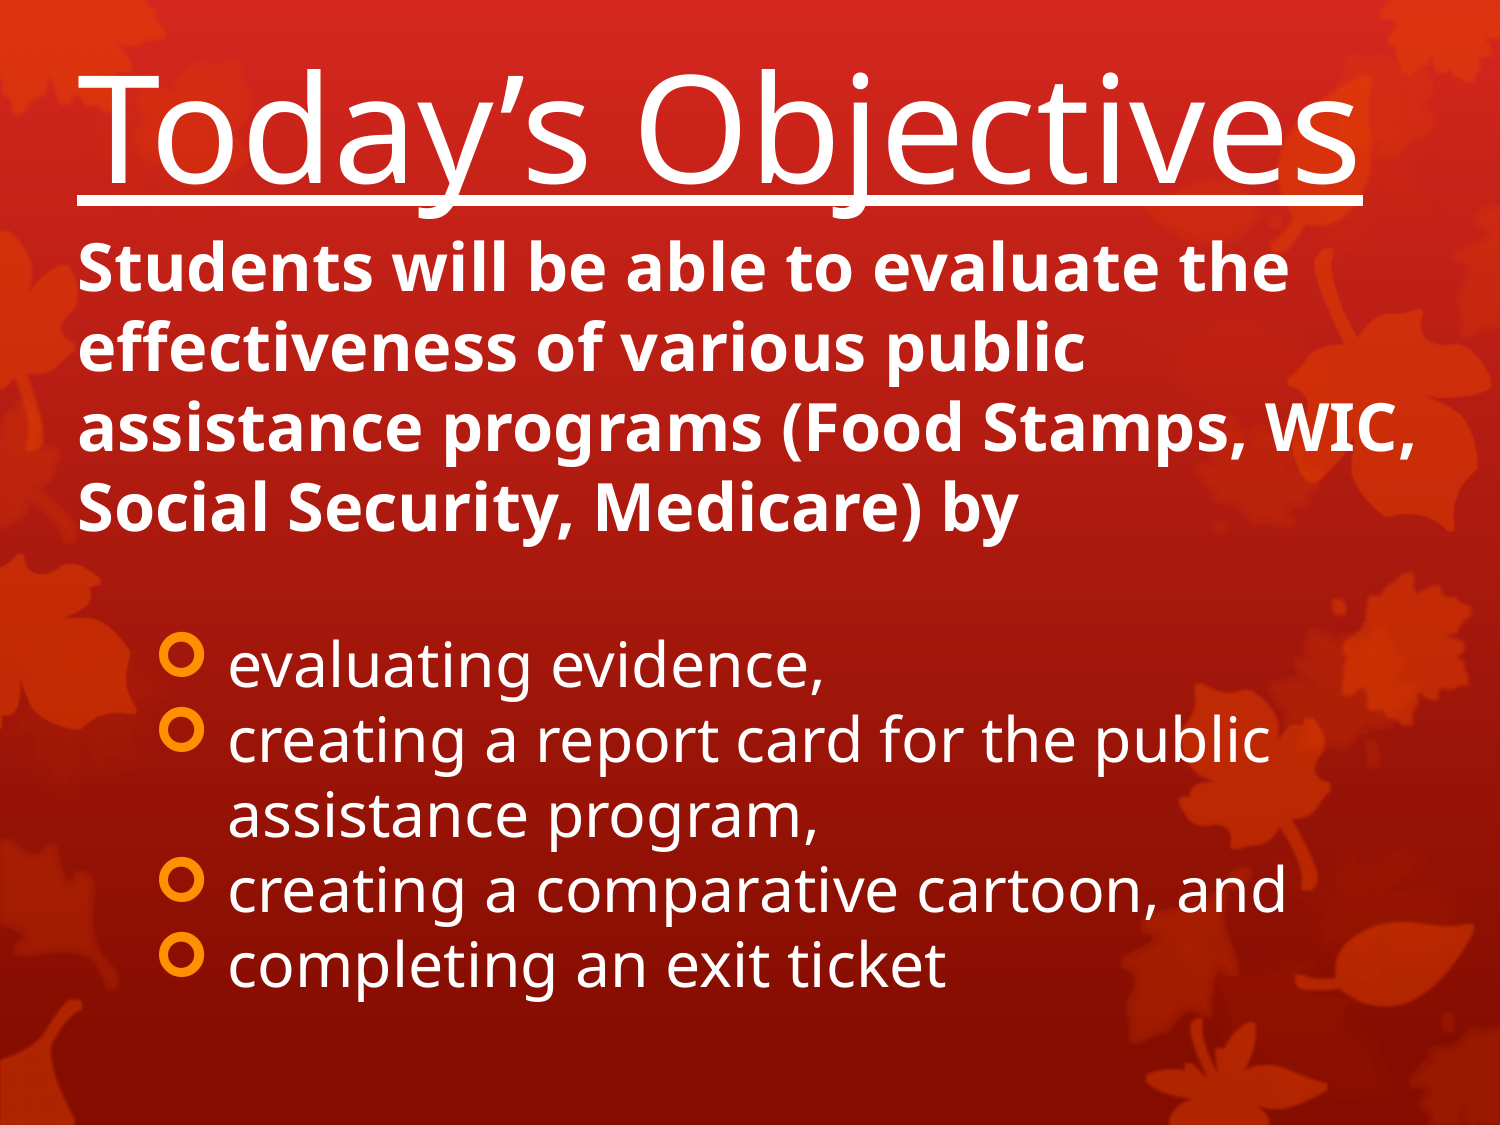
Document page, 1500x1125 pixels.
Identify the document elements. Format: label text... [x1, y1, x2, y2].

title Today’s Objectives [62, 37, 1438, 211]
list Students will be able to evaluate the effectiveness of various public assistance programs (Food Stamps, WIC, Social Security, Medicare) by evaluating evidence, creating a report card for the public assistance program, creating a comparative cartoon, and completing an exit ticket [62, 212, 1442, 1013]
